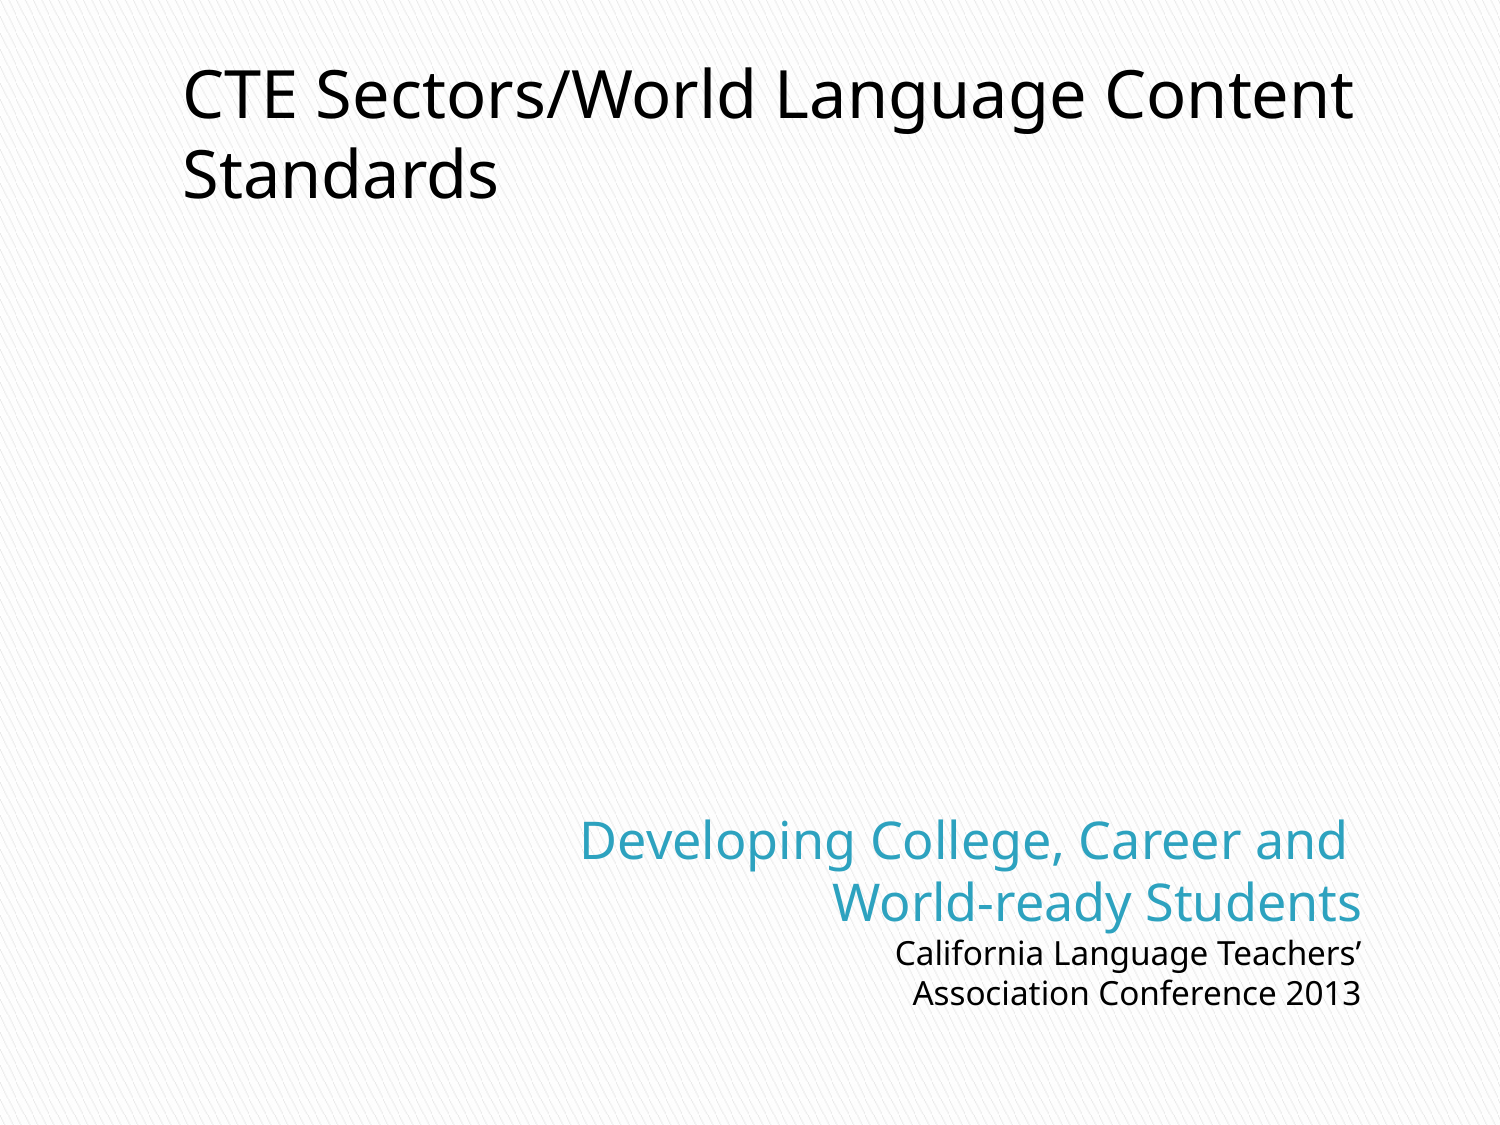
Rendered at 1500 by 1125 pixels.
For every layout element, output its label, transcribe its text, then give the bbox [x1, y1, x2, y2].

title Developing College, Career and World-ready Students [150, 800, 1378, 925]
list California Language Teachers’ Association Conference 2013 [725, 924, 1377, 1029]
list CTE Sectors/World Language Content Standards [150, 45, 1377, 795]
